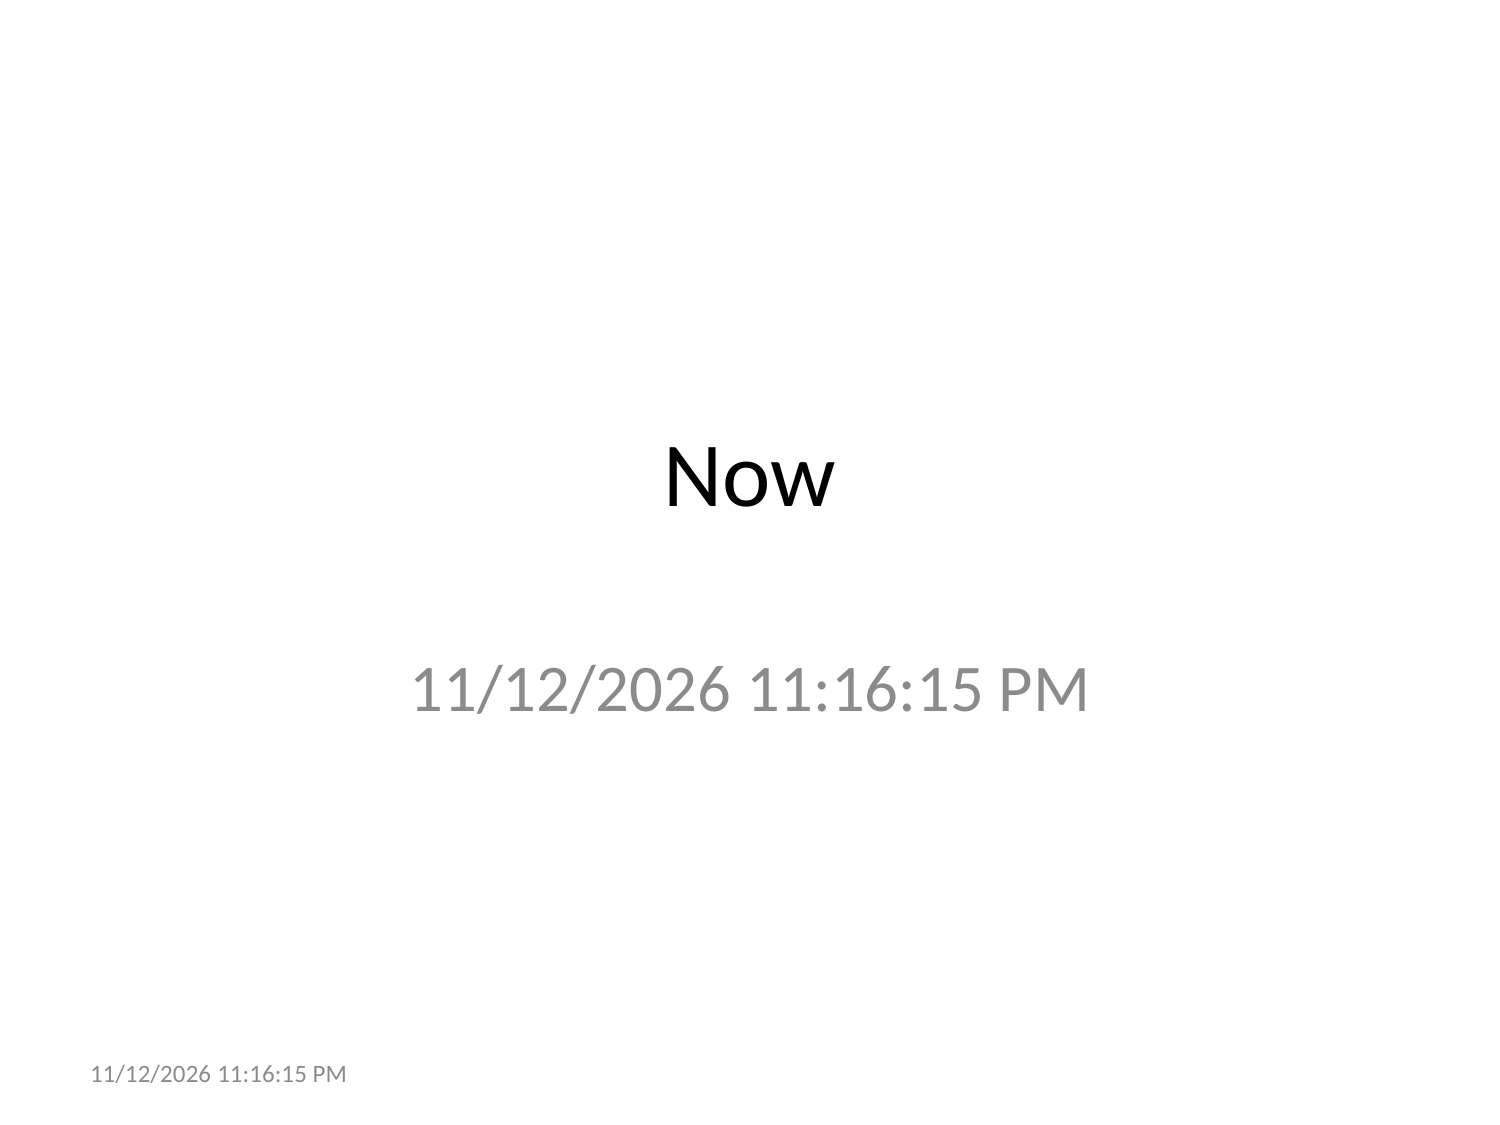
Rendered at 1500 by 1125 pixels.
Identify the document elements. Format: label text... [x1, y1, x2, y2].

title Now [112, 349, 1388, 591]
subtitle 2011-12-19 10:20:04 AM [225, 637, 1275, 925]
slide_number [75, 1042, 425, 1103]
